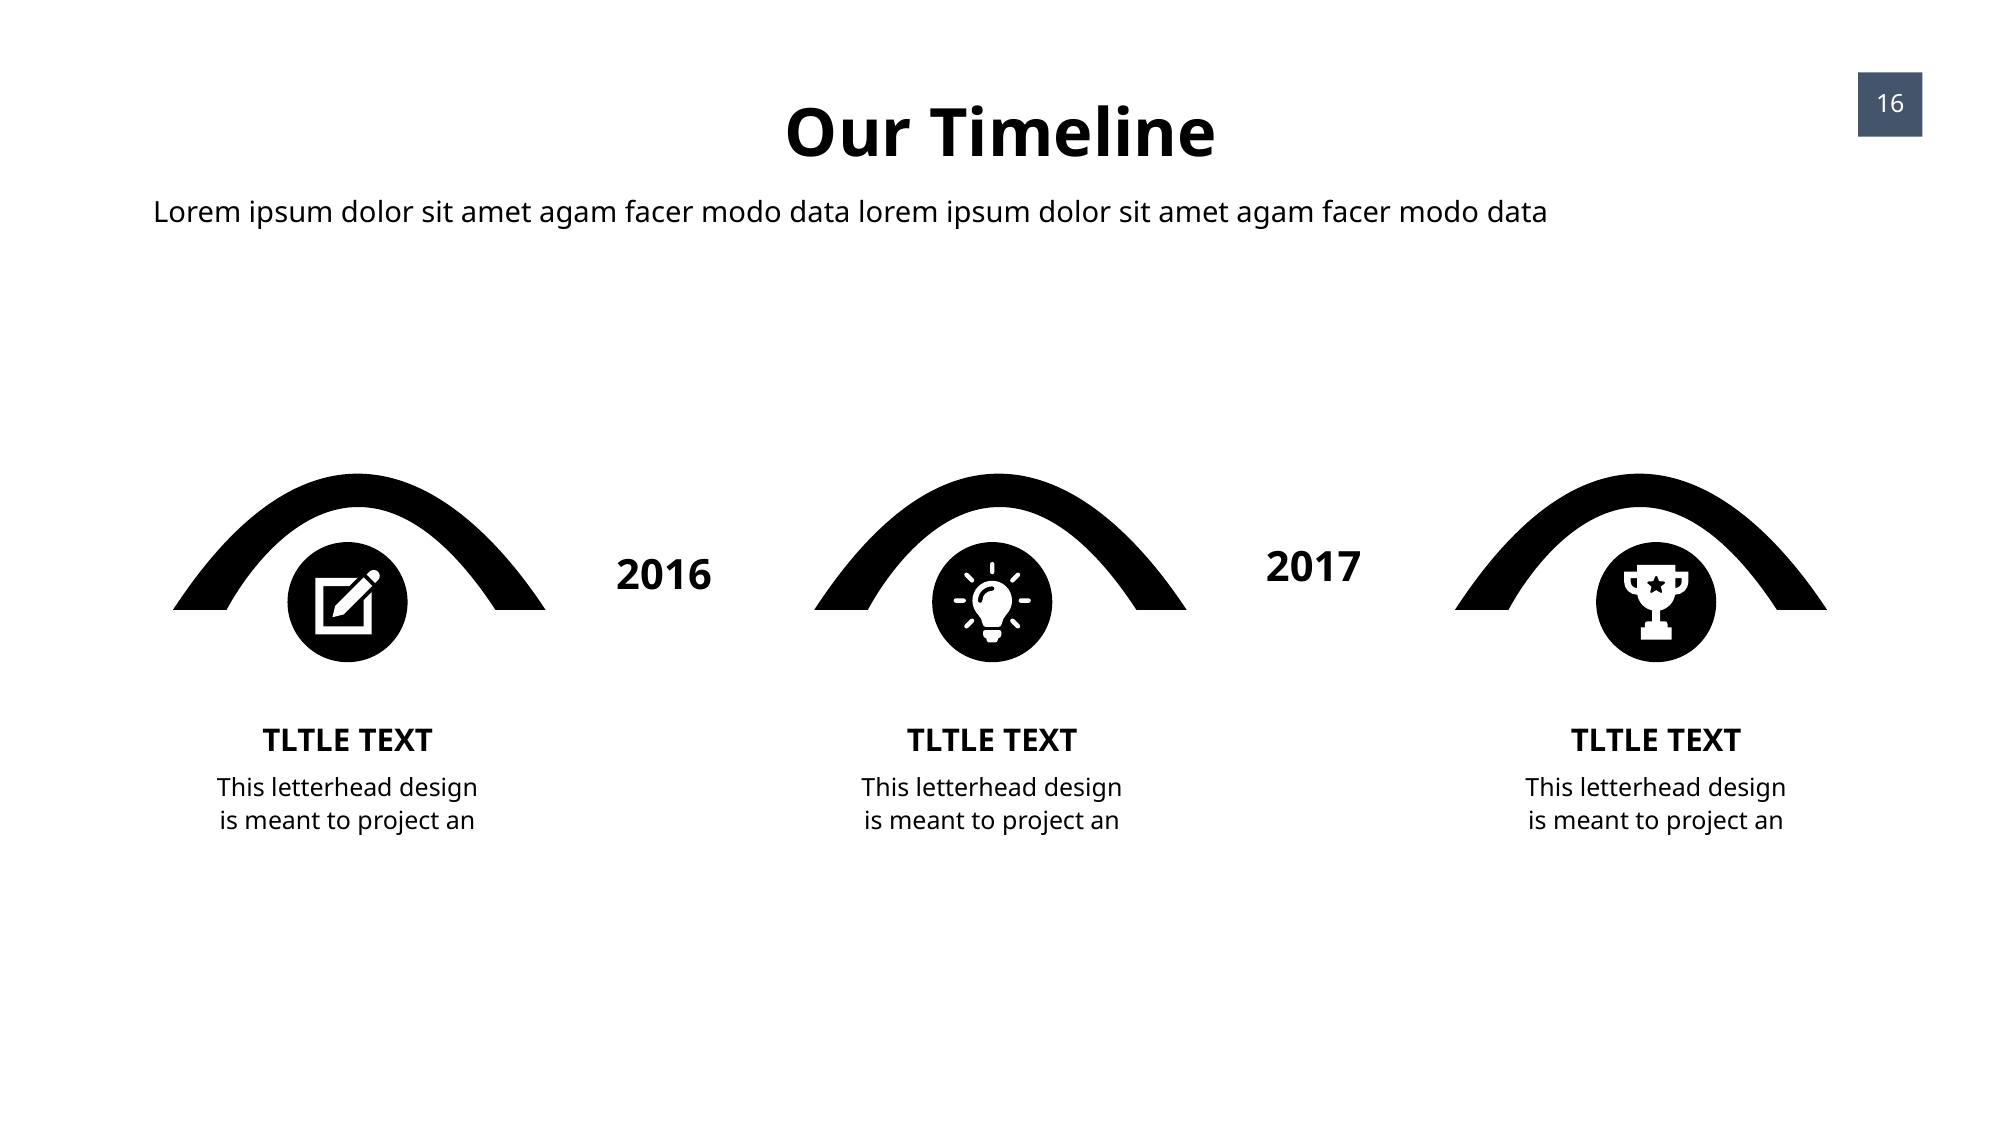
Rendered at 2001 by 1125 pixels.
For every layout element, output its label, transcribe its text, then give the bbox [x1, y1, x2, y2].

title Our Timeline [138, 78, 1864, 191]
subtitle Lorem ipsum dolor sit amet agam facer modo data lorem ipsum dolor sit amet agam facer modo data [138, 191, 1864, 227]
slide_number 16 [1864, 78, 1927, 130]
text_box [172, 357, 1828, 836]
